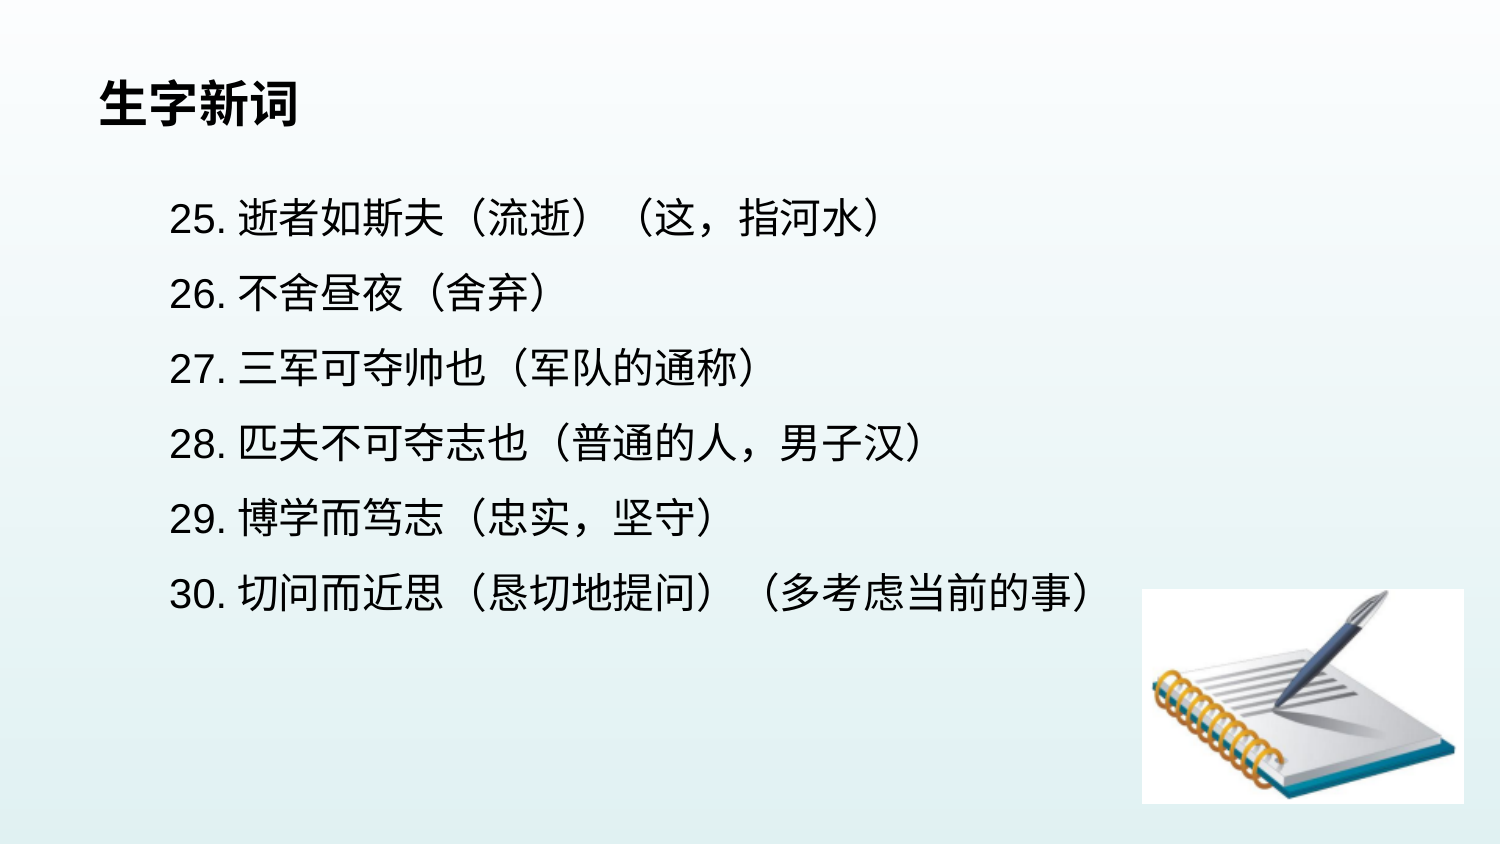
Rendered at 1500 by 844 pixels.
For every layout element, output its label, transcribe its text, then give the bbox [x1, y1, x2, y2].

picture [1142, 589, 1464, 804]
text_box 25.逝者如斯夫（流逝）（这，指河水） 26.不舍昼夜（舍弃） 27.三军可夺帅也（军队的通称） 28.匹夫不可夺志也（普通的人，男子汉） 29.博学而笃志（忠实，坚守） 30.切问而近思（恳切地提问）（多考虑当前的事） [154, 159, 1403, 624]
text_box 生字新词 [84, 71, 372, 134]
